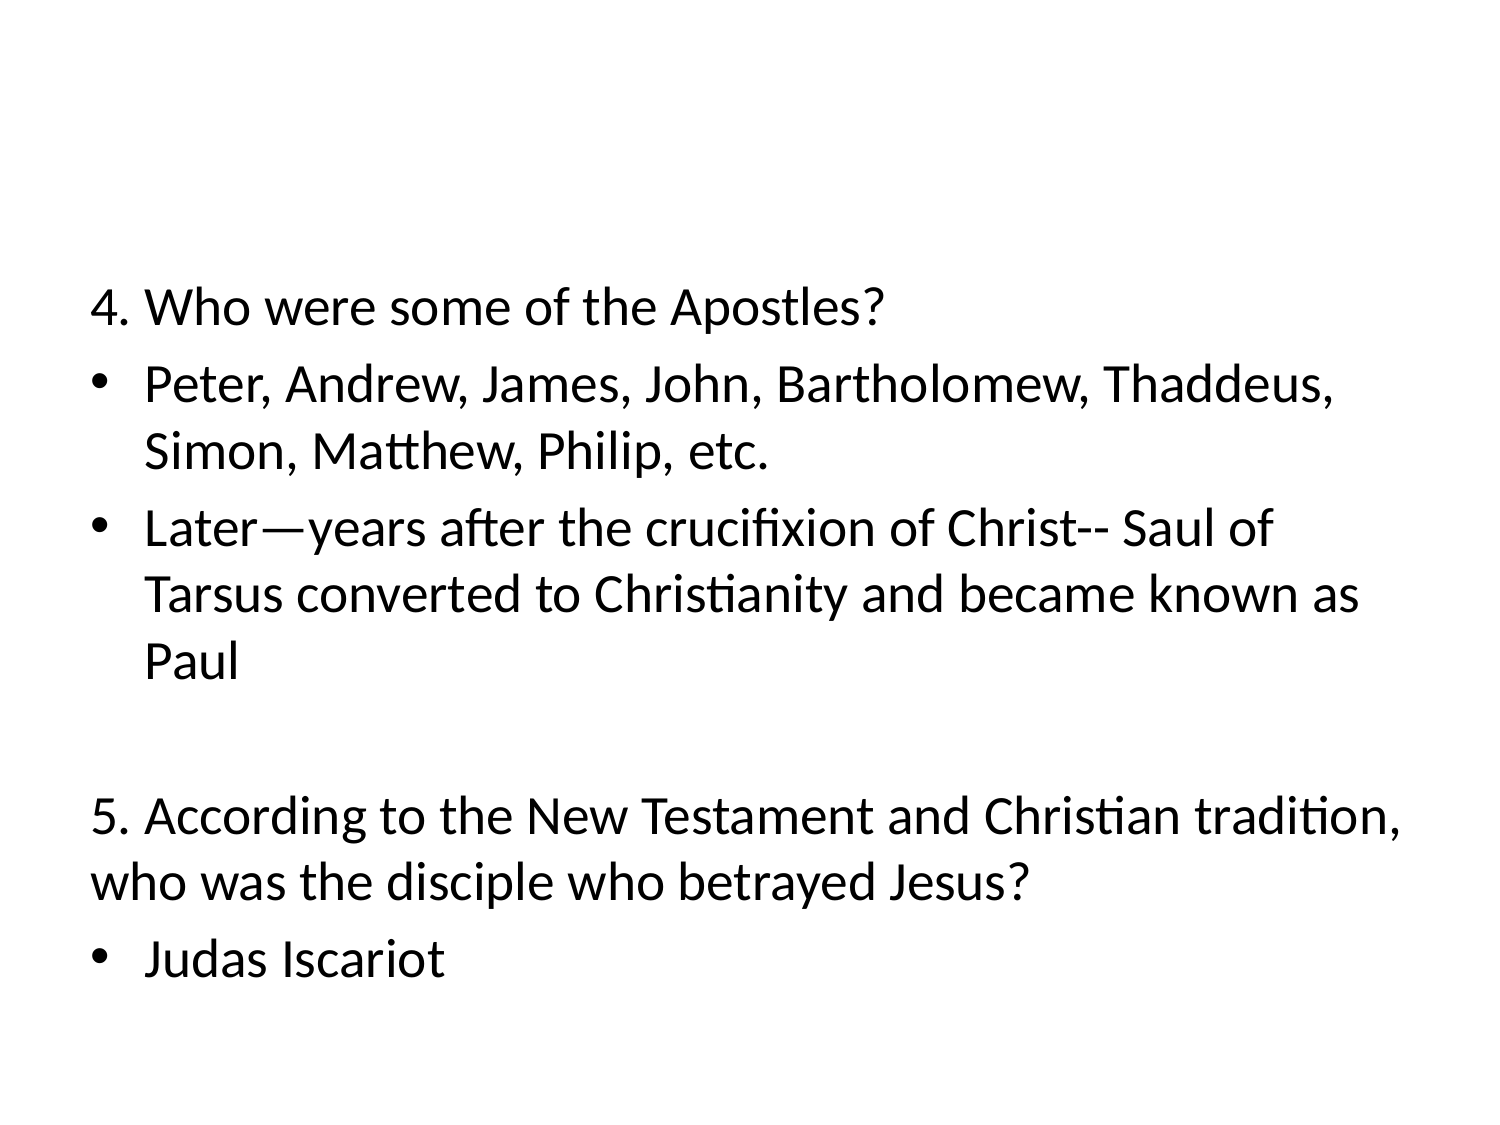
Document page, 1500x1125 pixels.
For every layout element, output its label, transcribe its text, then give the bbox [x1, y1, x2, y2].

list 4. Who were some of the Apostles? Peter, Andrew, James, John, Bartholomew, Thaddeus, Simon, Matthew, Philip, etc. Later—years after the crucifixion of Christ-- Saul of Tarsus converted to Christianity and became known as Paul 5. According to the New Testament and Christian tradition, who was the disciple who betrayed Jesus? Judas Iscariot [75, 262, 1425, 1005]
